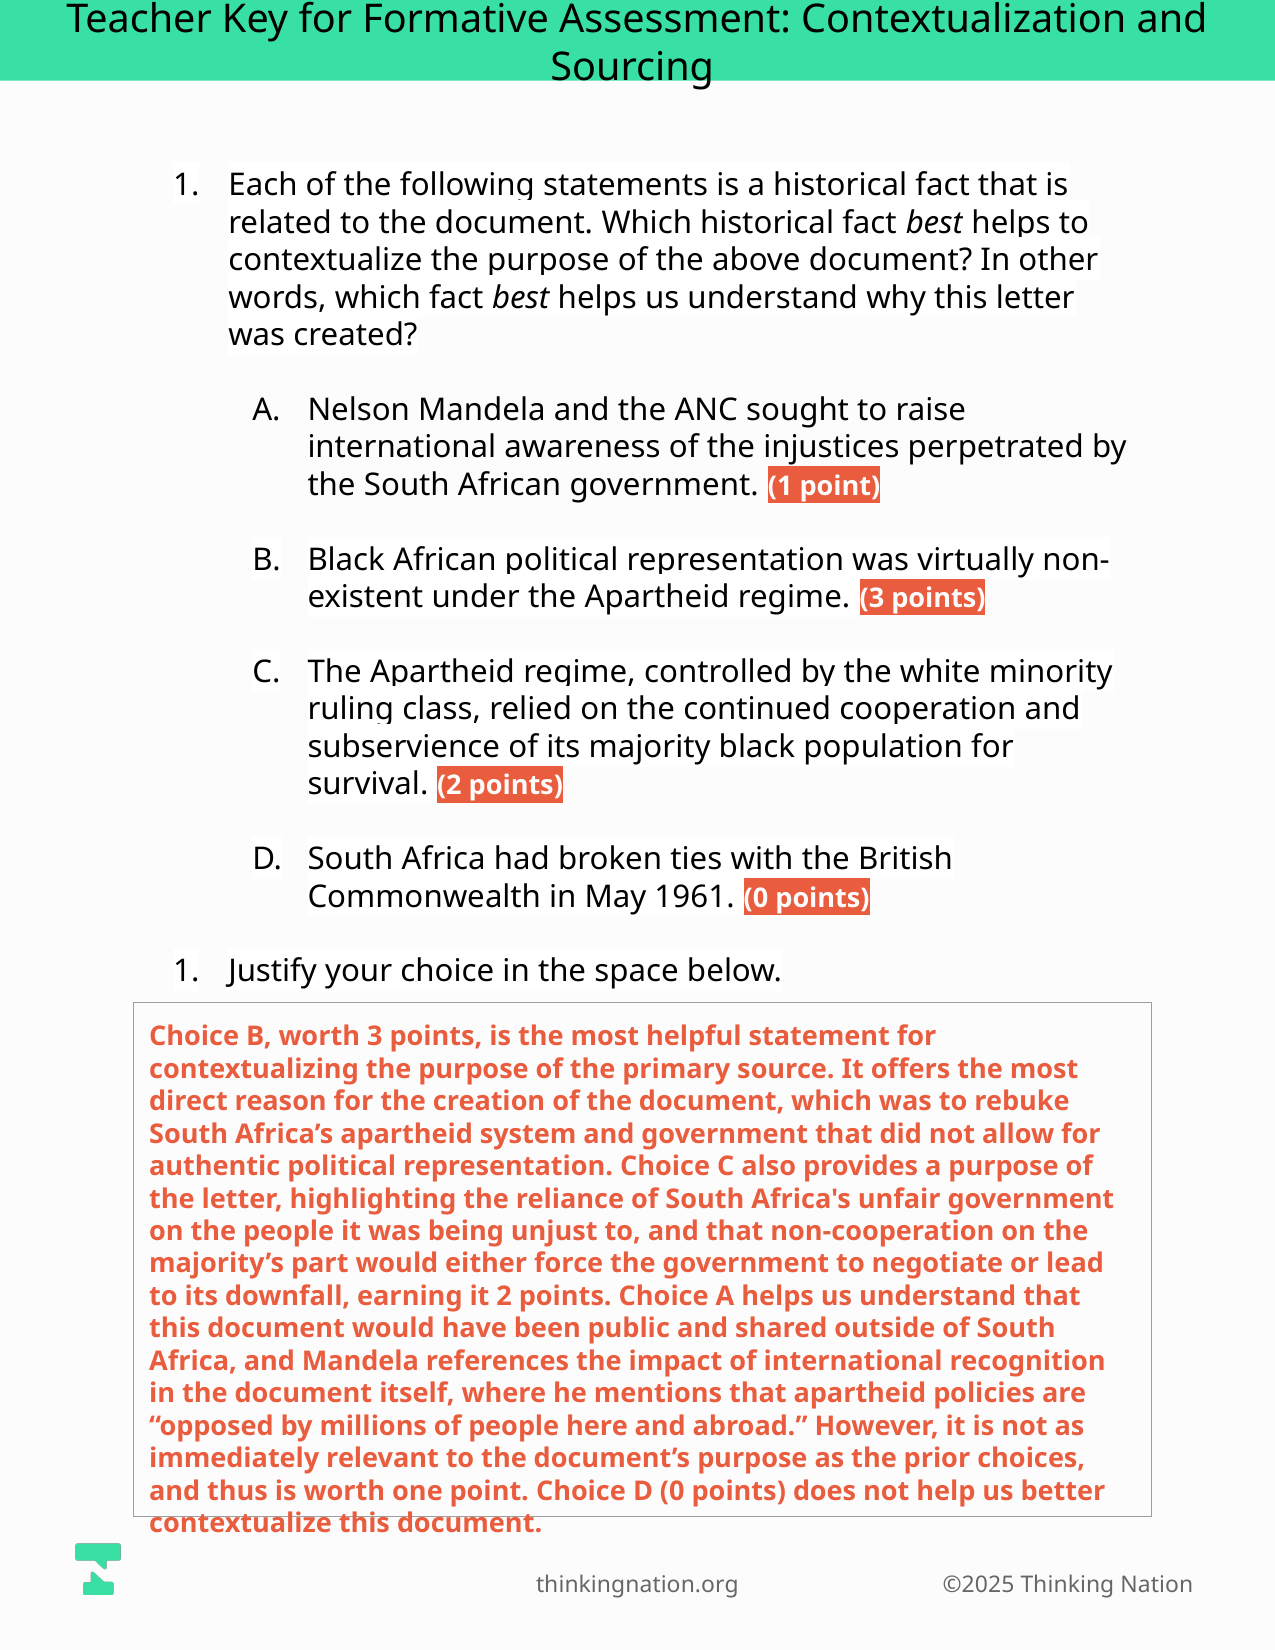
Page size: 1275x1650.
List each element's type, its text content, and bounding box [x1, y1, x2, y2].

text_box Teacher Key for Formative Assessment: Contextualization and Sourcing [0, 0, 1275, 81]
text_box ©2025 Thinking Nation [907, 1553, 1210, 1605]
text_box Each of the following statements is a historical fact that is related to the document. Which historical fact best helps to contextualize the purpose of the above document? In other words, which fact best helps us understand why this letter was created? Nelson Mandela and the ANC sought to raise international awareness of the injustices perpetrated by the South African government. (1 point) Black African political representation was virtually non-existent under the Apartheid regime. (3 points) The Apartheid regime, controlled by the white minority ruling class, relied on the continued cooperation and subservience of its majority black population for survival. (2 points) South Africa had broken ties with the British Commonwealth in May 1961. (0 points) Justify your choice in the space below. [133, 148, 1152, 1002]
picture [62, 1533, 134, 1605]
text_box thinkingnation.org [486, 1553, 789, 1605]
text_box Choice B, worth 3 points, is the most helpful statement for contextualizing the purpose of the primary source. It offers the most direct reason for the creation of the document, which was to rebuke South Africa’s apartheid system and government that did not allow for authentic political representation. Choice C also provides a purpose of the letter, highlighting the reliance of South Africa's unfair government on the people it was being unjust to, and that non-cooperation on the majority’s part would either force the government to negotiate or lead to its downfall, earning it 2 points. Choice A helps us understand that this document would have been public and shared outside of South Africa, and Mandela references the impact of international recognition in the document itself, where he mentions that apartheid policies are “opposed by millions of people here and abroad.” However, it is not as immediately relevant to the document’s purpose as the prior choices, and thus is worth one point. Choice D (0 points) does not help us better contextualize this document. [133, 1002, 1152, 1517]
